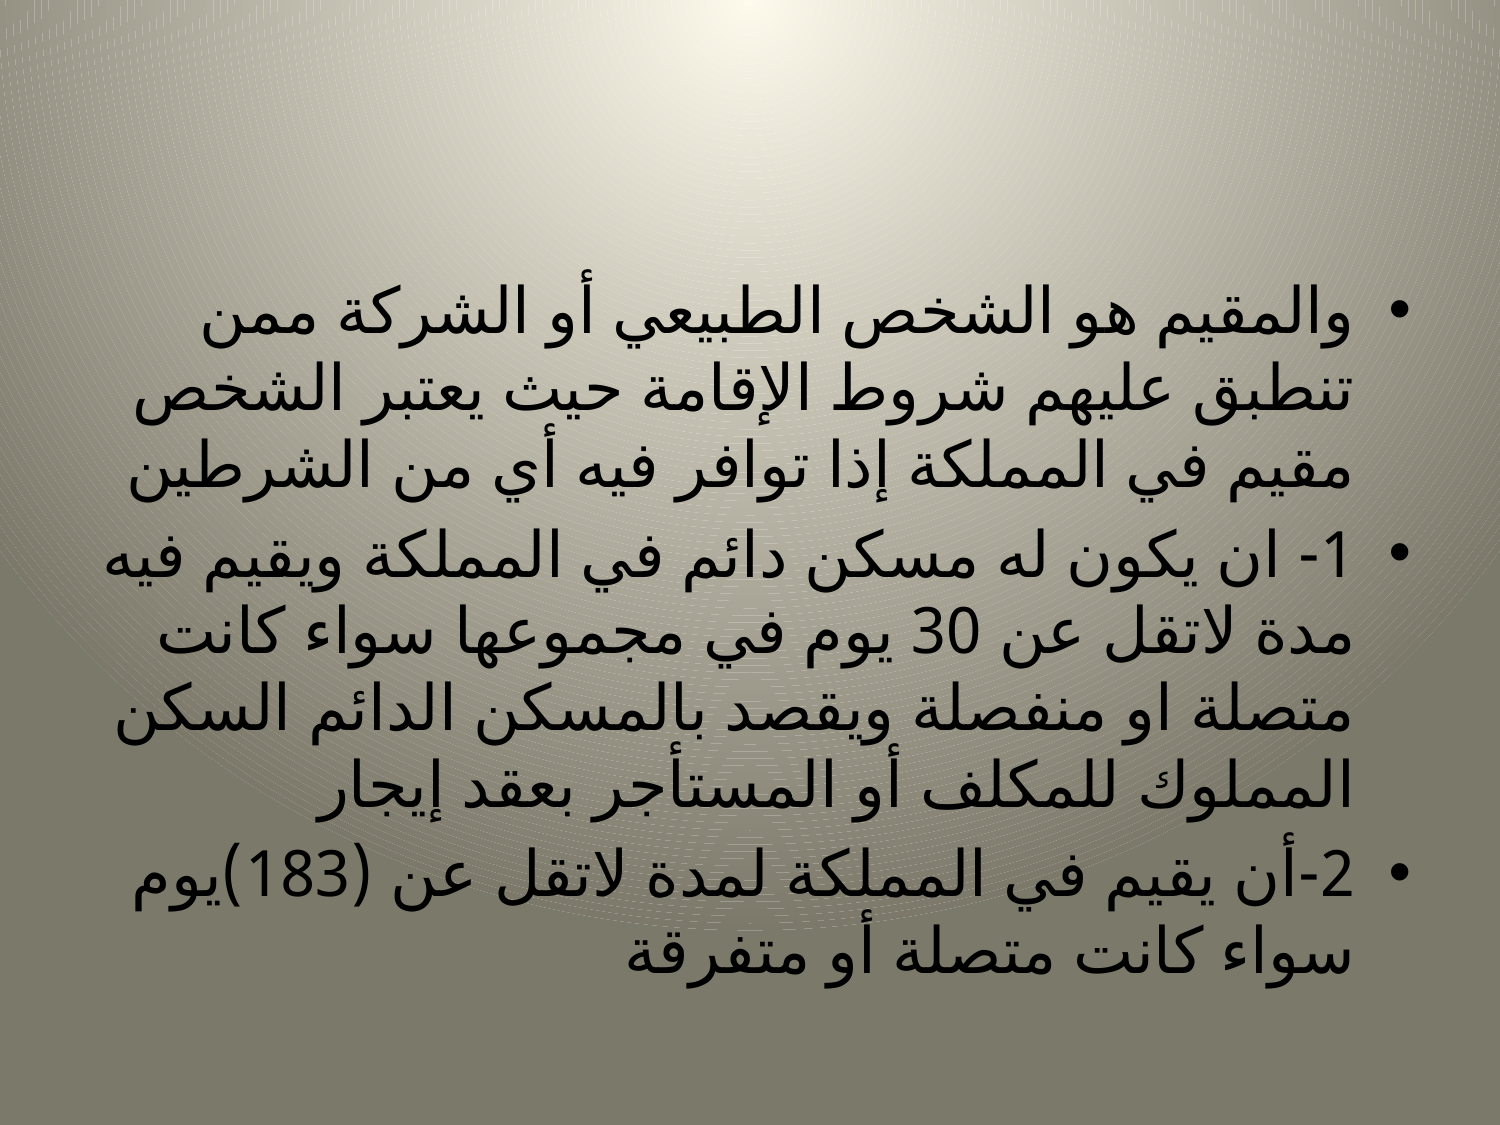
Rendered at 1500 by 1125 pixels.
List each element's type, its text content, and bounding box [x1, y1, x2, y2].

list والمقيم هو الشخص الطبيعي أو الشركة ممن تنطبق عليهم شروط الإقامة حيث يعتبر الشخص مقيم في المملكة إذا توافر فيه أي من الشرطين 1- ان يكون له مسكن دائم في المملكة ويقيم فيه مدة لاتقل عن 30 يوم في مجموعها سواء كانت متصلة او منفصلة ويقصد بالمسكن الدائم السكن المملوك للمكلف أو المستأجر بعقد إيجار 2-أن يقيم في المملكة لمدة لاتقل عن (183)يوم سواء كانت متصلة أو متفرقة [75, 262, 1425, 1005]
